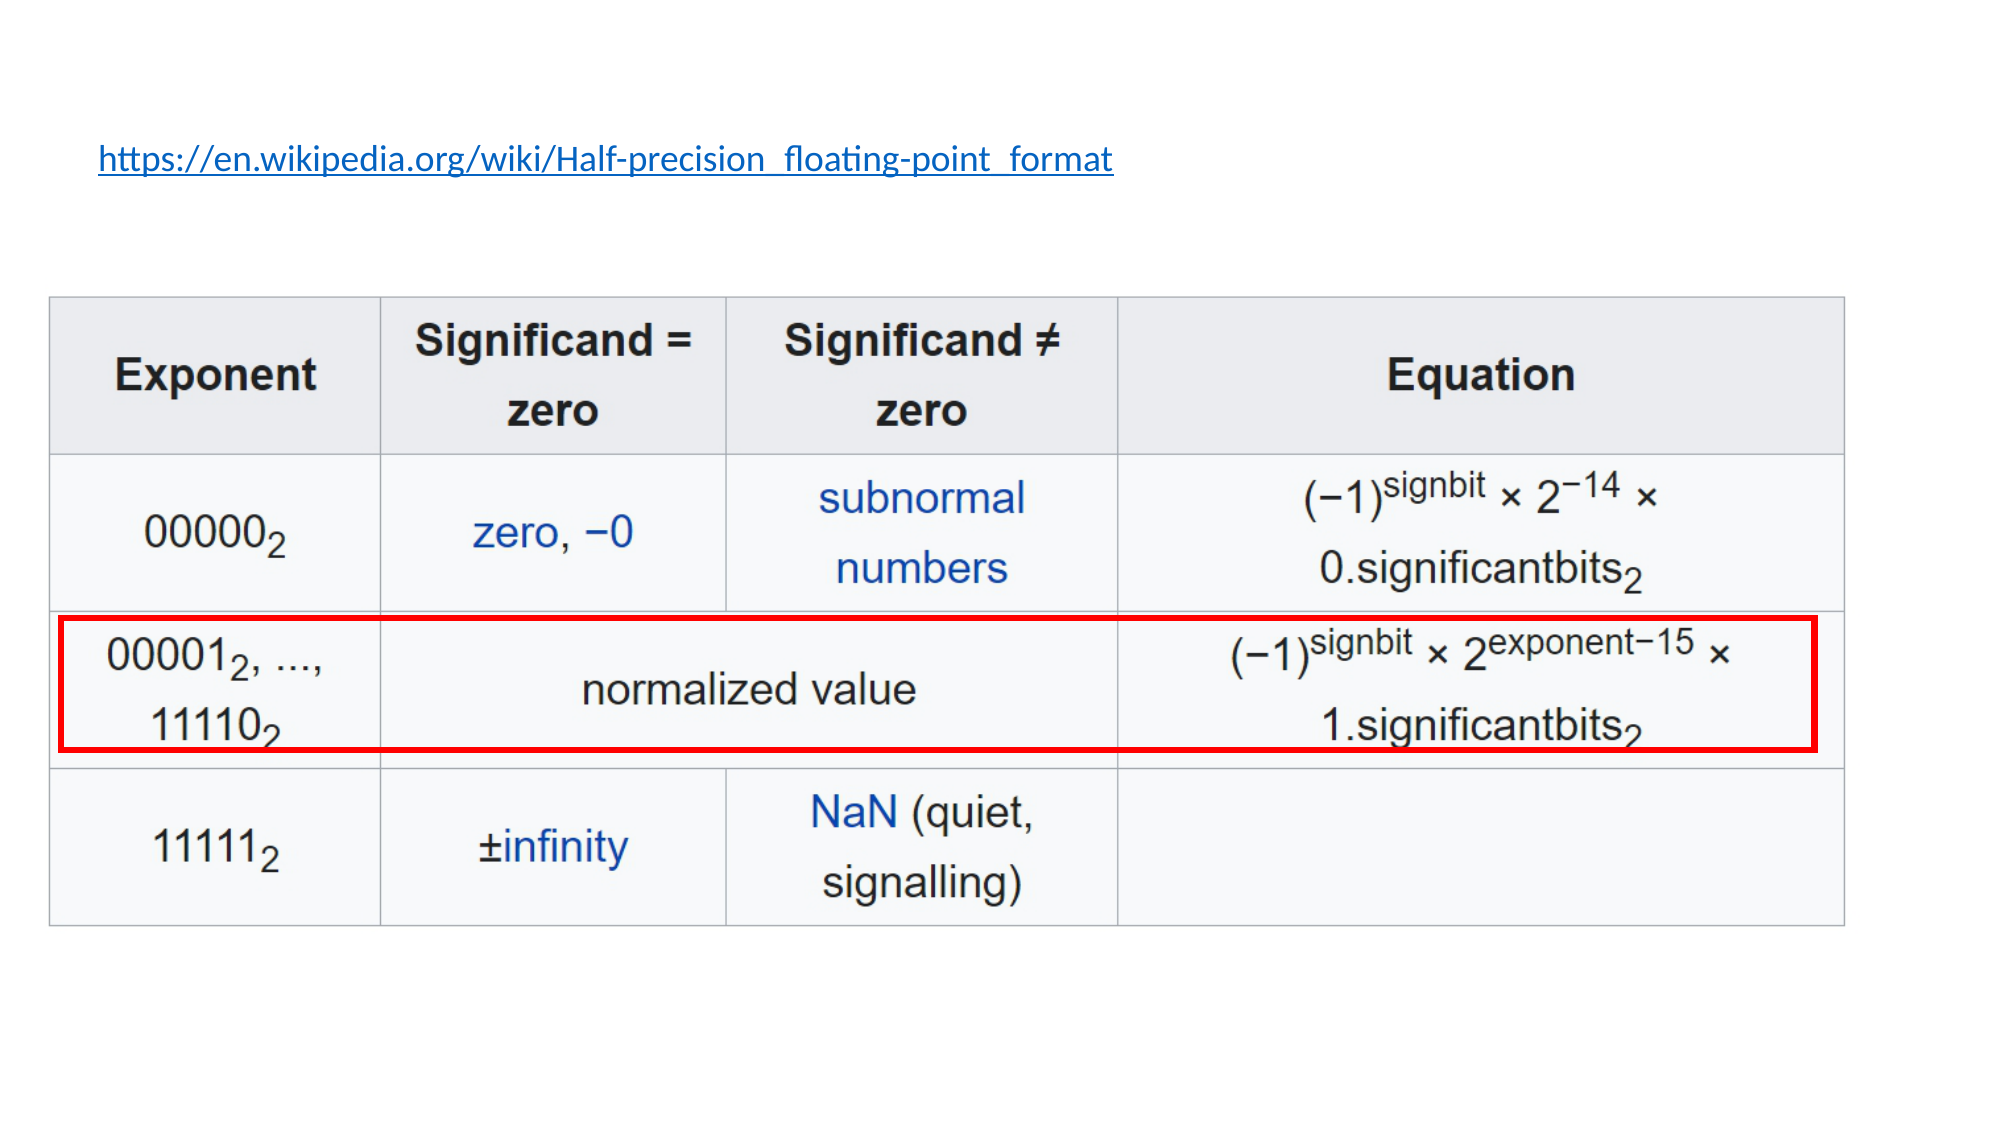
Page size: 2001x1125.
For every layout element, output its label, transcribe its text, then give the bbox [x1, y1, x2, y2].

text_box https://en.wikipedia.org/wiki/Half-precision_floating-point_format [83, 126, 1368, 187]
picture [45, 257, 1869, 937]
